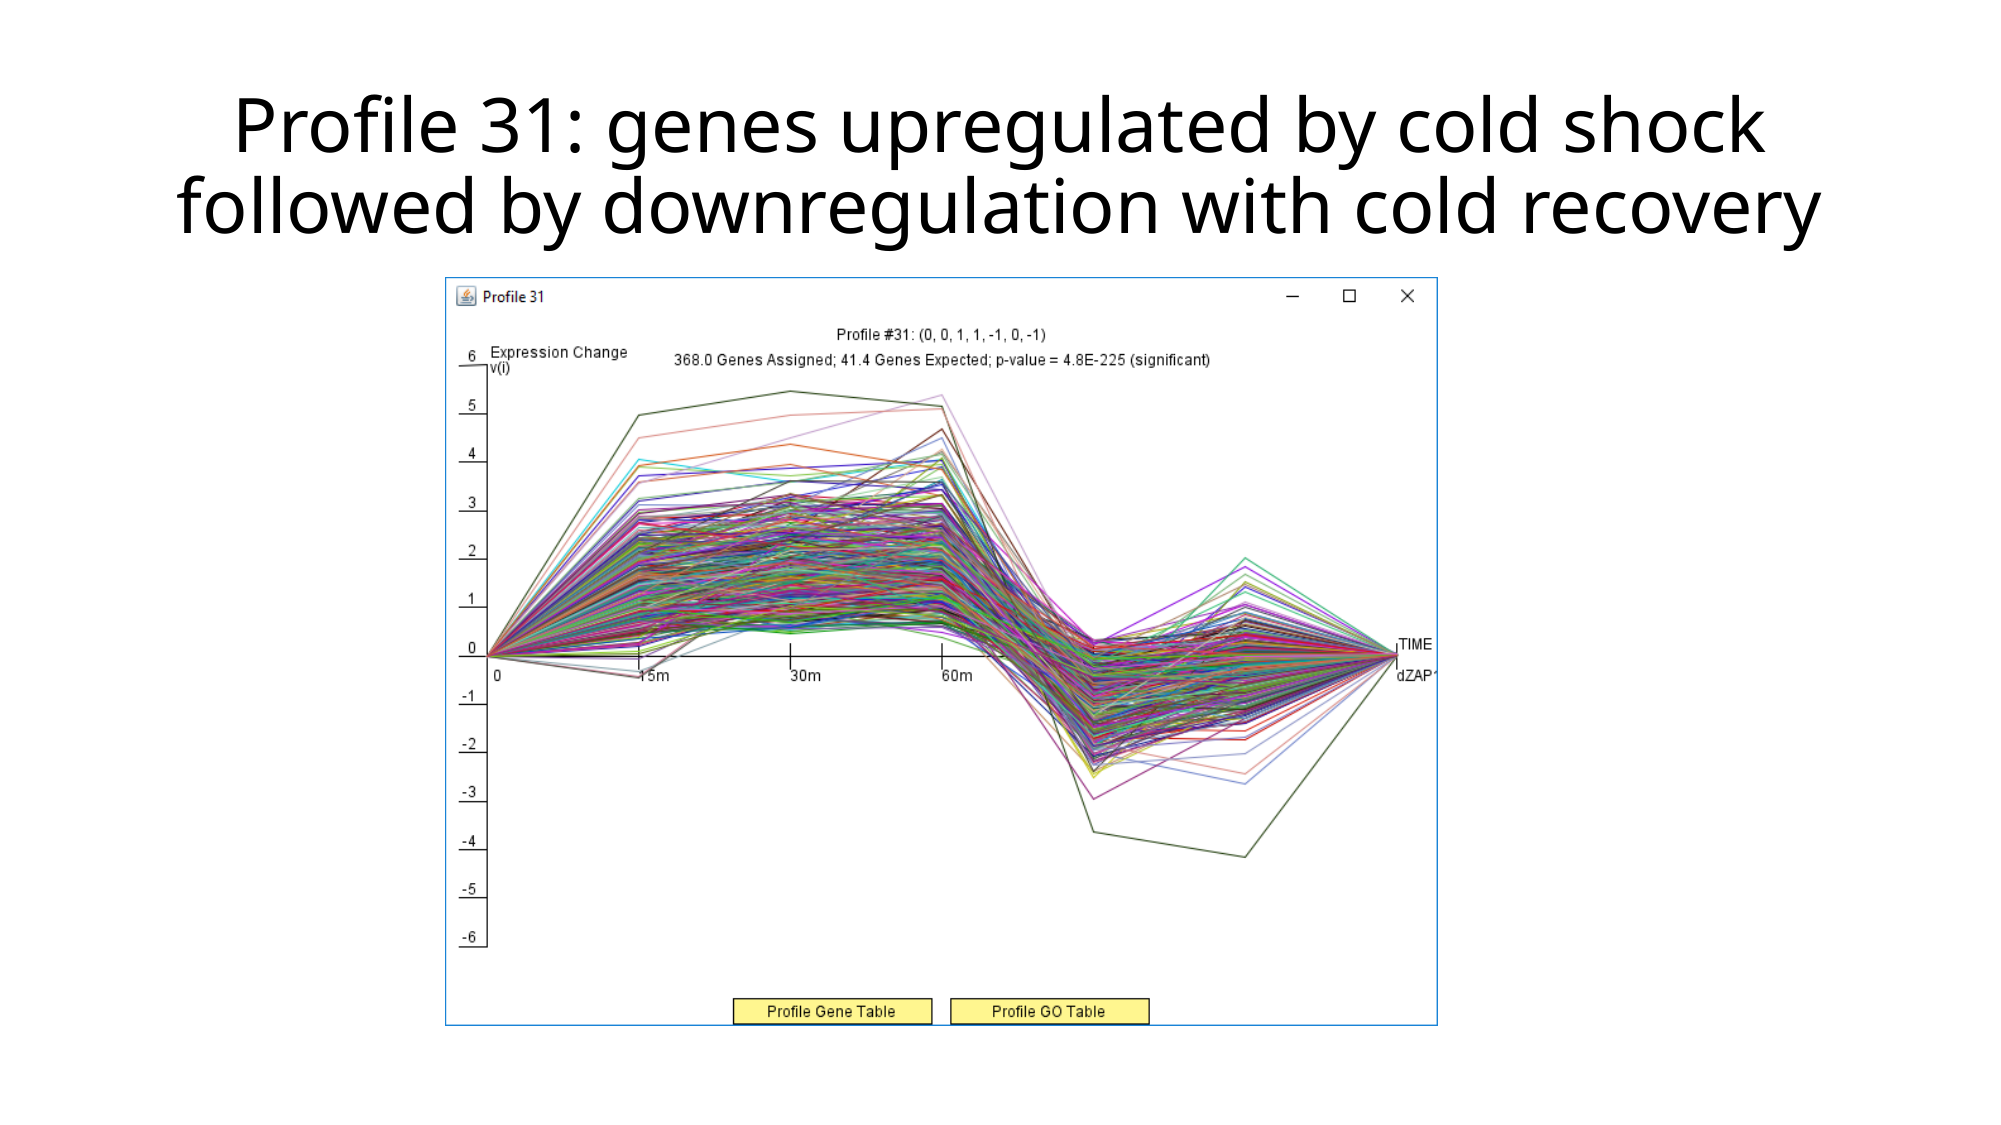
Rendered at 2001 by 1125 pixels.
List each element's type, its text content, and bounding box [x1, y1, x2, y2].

title Profile 31: genes upregulated by cold shock followed by downregulation with cold recovery [137, 59, 1863, 278]
picture [445, 277, 1438, 1026]
